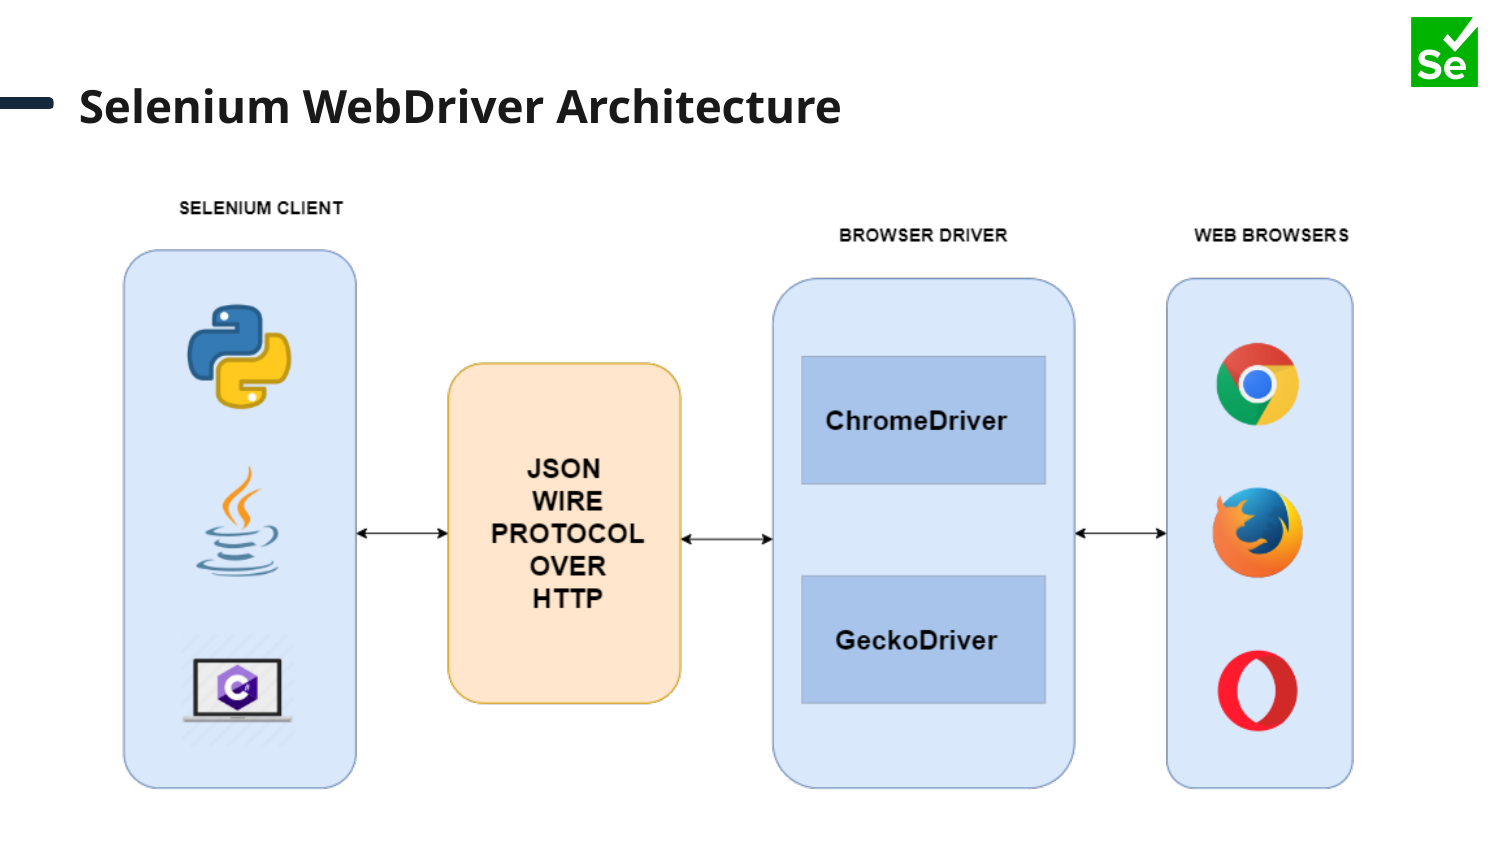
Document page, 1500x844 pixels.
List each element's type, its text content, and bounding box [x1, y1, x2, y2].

picture [0, 97, 54, 109]
picture [54, 165, 1446, 804]
picture [1410, 16, 1479, 88]
title Selenium WebDriver Architecture [63, 62, 1462, 157]
